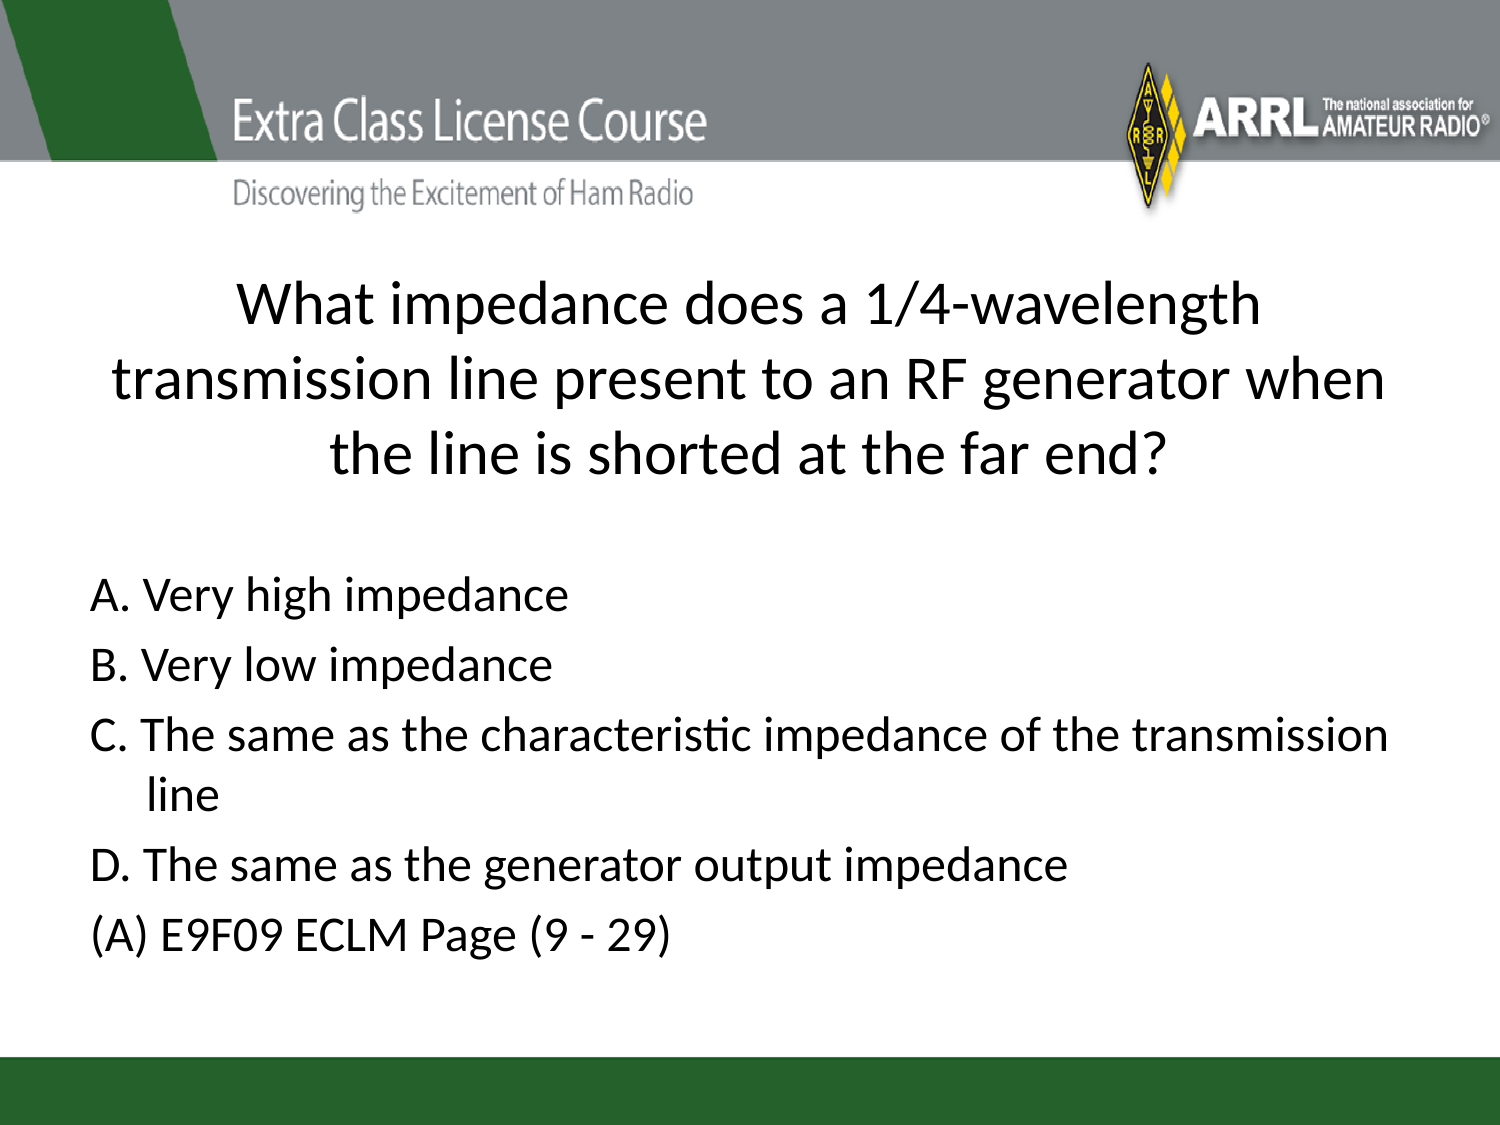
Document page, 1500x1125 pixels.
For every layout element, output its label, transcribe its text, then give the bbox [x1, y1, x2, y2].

title What impedance does a 1/4-wavelength transmission line present to an RF generator when the line is shorted at the far end? [75, 254, 1425, 435]
list A. Very high impedance B. Very low impedance C. The same as the characteristic impedance of the transmission line D. The same as the generator output impedance (A) E9F09 ECLM Page (9 - 29) [75, 554, 1425, 967]
picture [0, 0, 1500, 1125]
